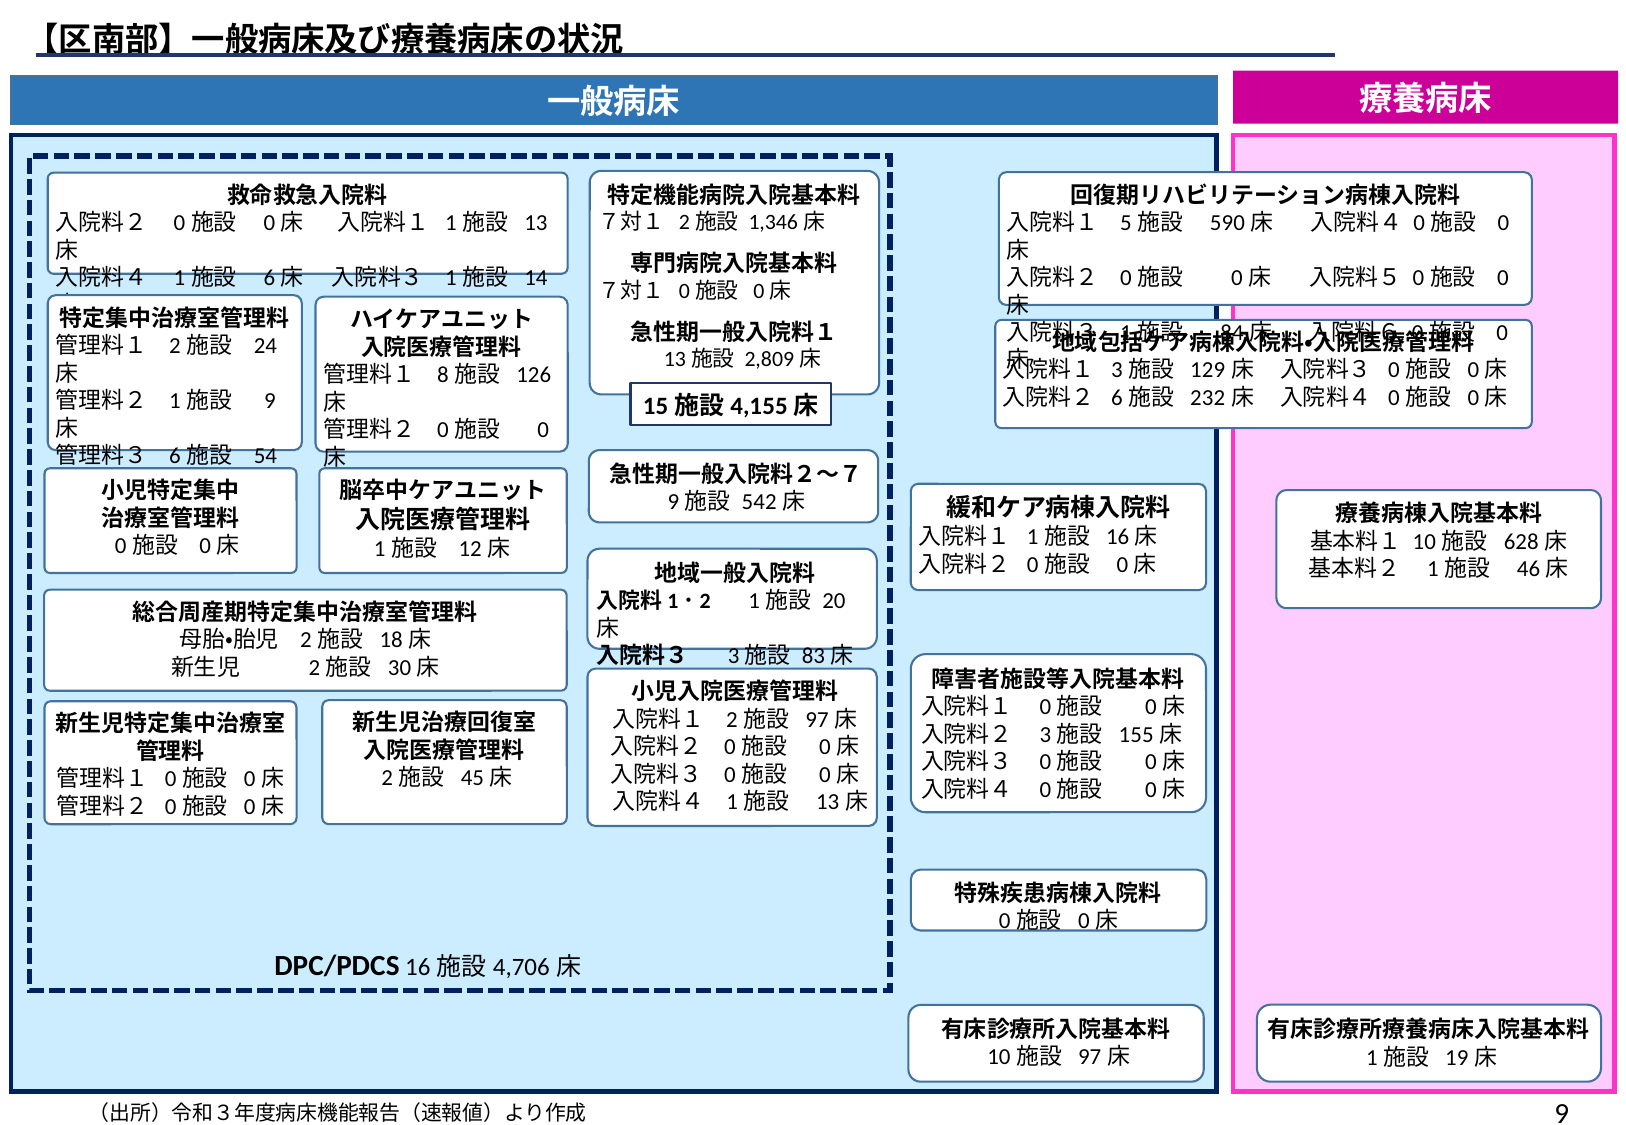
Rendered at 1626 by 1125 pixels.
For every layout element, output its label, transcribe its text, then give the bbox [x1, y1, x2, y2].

text_box 特殊疾患病棟入院料 0施設 0床 [909, 868, 1208, 932]
text_box 療養病床 [1232, 70, 1619, 125]
text_box 一般病床 [10, 75, 1218, 125]
text_box 回復期リハビリテーション病棟入院料 入院料１ 5施設 590床 入院料４ 0施設 0床 入院料２ 0施設 0床 入院料５ 0施設 0床 入院料３ 1施設 84床 入院料６ 0施設 0床 [997, 171, 1533, 306]
text_box DPC/PDCS 16施設4,706床 [259, 939, 661, 989]
text_box （出所）令和３年度病床機能報告（速報値）より作成 [74, 1092, 687, 1125]
text_box [10, 134, 1218, 1093]
text_box [29, 155, 891, 992]
text_box 有床診療所療養病床入院基本料 1施設 19床 [1255, 1003, 1603, 1083]
text_box 緩和ケア病棟入院料 入院料１ 1施設 16床 入院料２ 0施設 0床 [909, 482, 1208, 592]
text_box 有床診療所入院基本料 10施設 97床 [907, 1003, 1205, 1083]
text_box 地域包括ケア病棟入院料・入院医療管理料 入院料１ 3施設 129床 入院料３ 0施設 0床 入院料２ 6施設 232床 入院料４ 0施設 0床 [994, 318, 1533, 430]
slide_number 8 [1218, 1081, 1585, 1125]
text_box 急性期一般入院料２～７ 9施設 542床 [587, 449, 880, 524]
text_box 療養病棟入院基本料 基本料１ 10施設 628床 基本料２ 1施設 46床 [1275, 489, 1603, 610]
text_box 障害者施設等入院基本料 入院料１ 0施設 0床 入院料２ 3施設 155床 入院料３ 0施設 0床 入院料４ 0施設 0床 [909, 653, 1208, 814]
text_box 小児入院医療管理料 入院料１ 2施設 97床 入院料２ 0施設 0床 入院料３ 0施設 0床 入院料４ 1施設 13床 [586, 667, 878, 828]
text_box [1232, 134, 1616, 1093]
text_box 【区南部】一般病床及び療養病床の状況 [11, 10, 1615, 66]
text_box 15施設4,155床 [630, 383, 832, 426]
